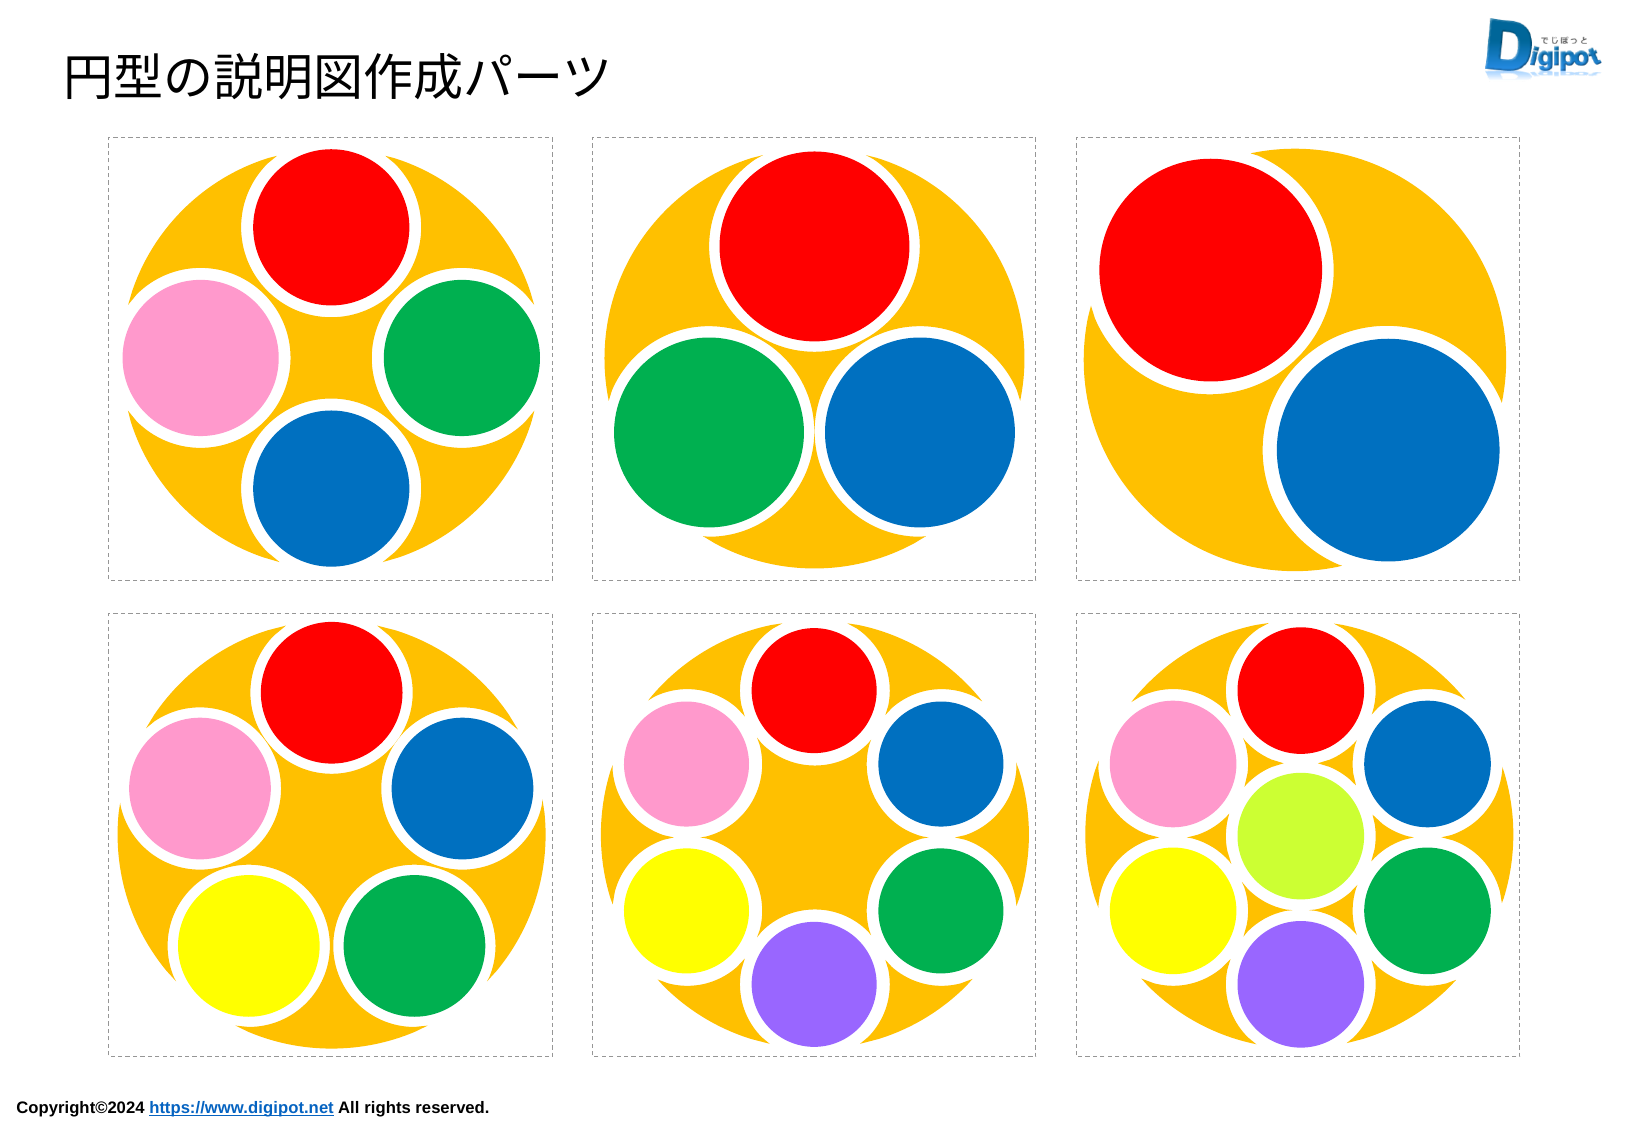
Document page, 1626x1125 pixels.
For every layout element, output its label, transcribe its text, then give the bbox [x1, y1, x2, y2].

picture [1485, 18, 1602, 82]
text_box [1083, 148, 1507, 572]
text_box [122, 149, 540, 567]
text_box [117, 621, 546, 1049]
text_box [600, 623, 1029, 1047]
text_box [1085, 622, 1514, 1048]
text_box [604, 151, 1025, 569]
text_box 円型の説明図作成パーツ [48, 38, 628, 113]
